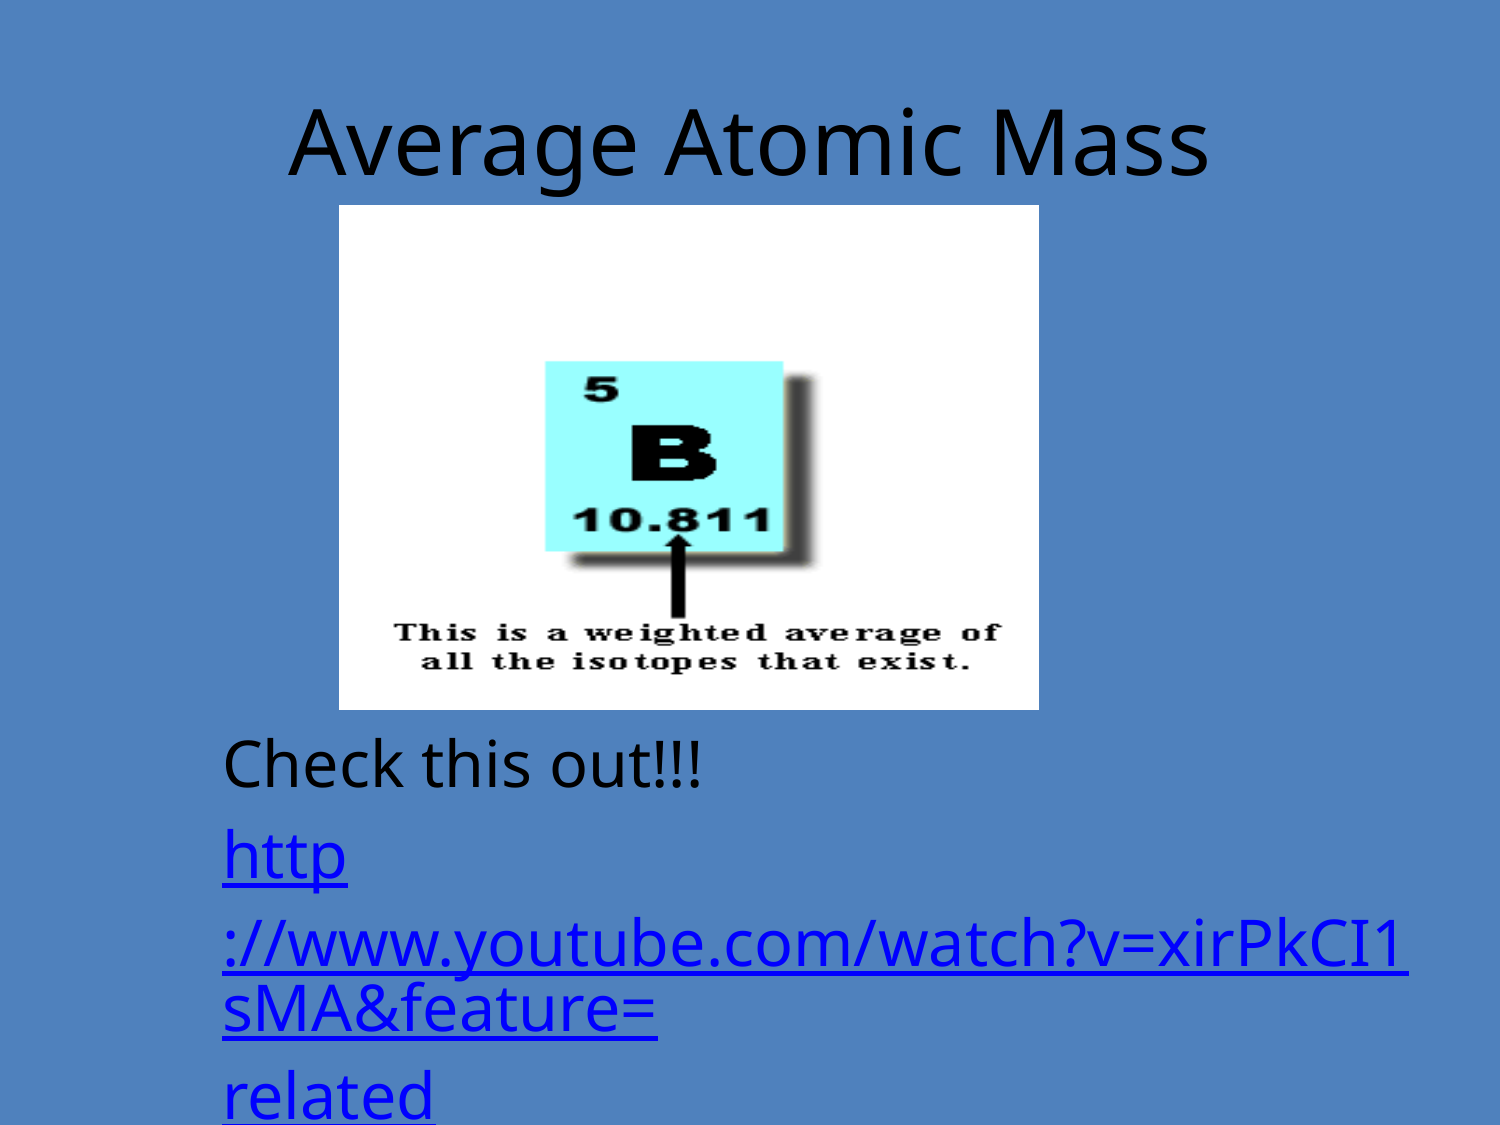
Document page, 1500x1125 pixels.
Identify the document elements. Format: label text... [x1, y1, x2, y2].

picture [339, 205, 1040, 711]
title Average Atomic Mass [75, 45, 1425, 233]
list Check this out!!! http://www.youtube.com/watch?v=xirPkCI1sMA&feature=related [207, 262, 1425, 1090]
